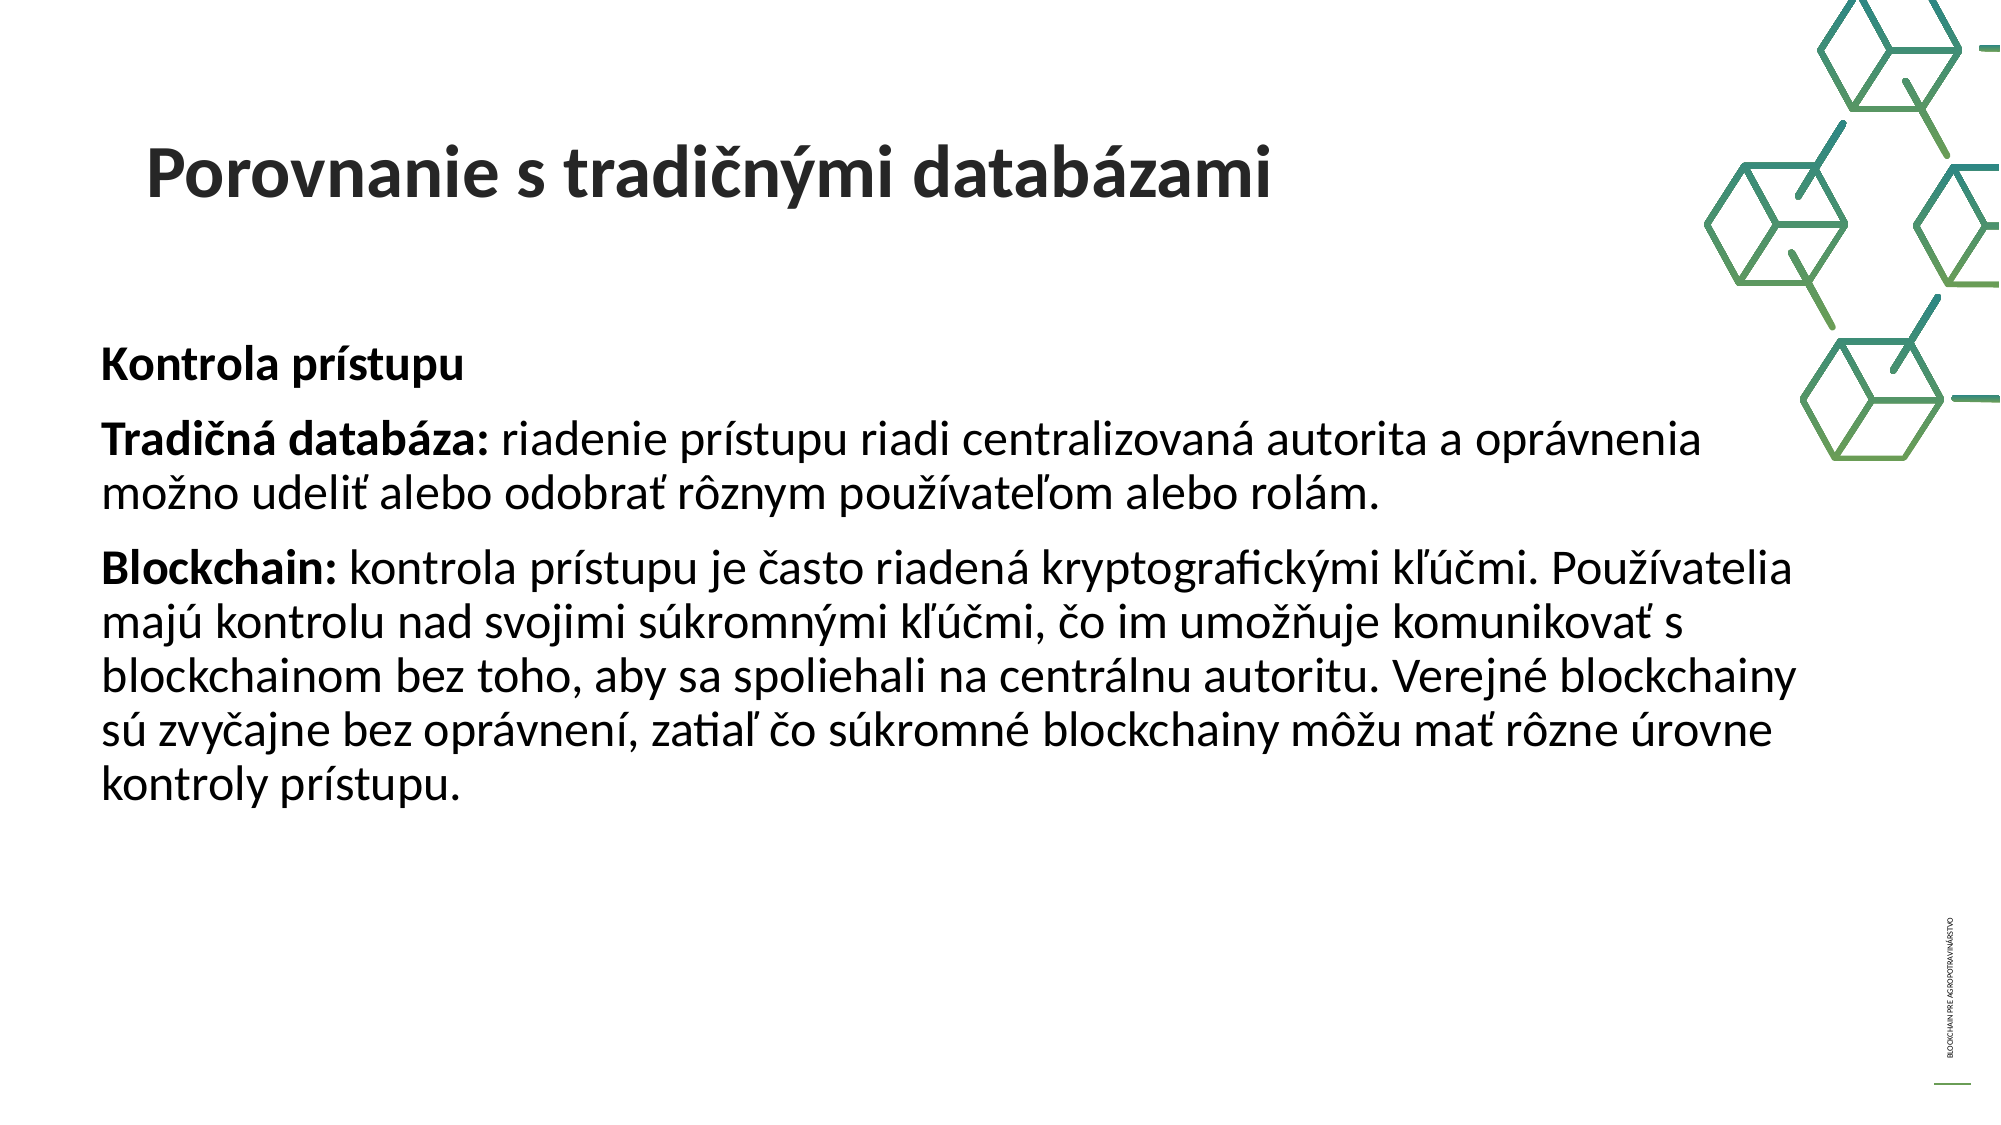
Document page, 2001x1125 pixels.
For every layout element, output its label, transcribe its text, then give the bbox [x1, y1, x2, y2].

list Kontrola prístupu Tradičná databáza: riadenie prístupu riadi centralizovaná autorita a oprávnenia možno udeliť alebo odobrať rôznym používateľom alebo rolám. Blockchain: kontrola prístupu je často riadená kryptografickými kľúčmi. Používatelia majú kontrolu nad svojimi súkromnými kľúčmi, čo im umožňuje komunikovať s blockchainom bez toho, aby sa spoliehali na centrálnu autoritu. Verejné blockchainy sú zvyčajne bez oprávnení, zatiaľ čo súkromné blockchainy môžu mať rôzne úrovne kontroly prístupu. [86, 329, 1825, 1100]
list Porovnanie s tradičnými databázami [130, 124, 1698, 337]
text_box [1703, 0, 2000, 462]
